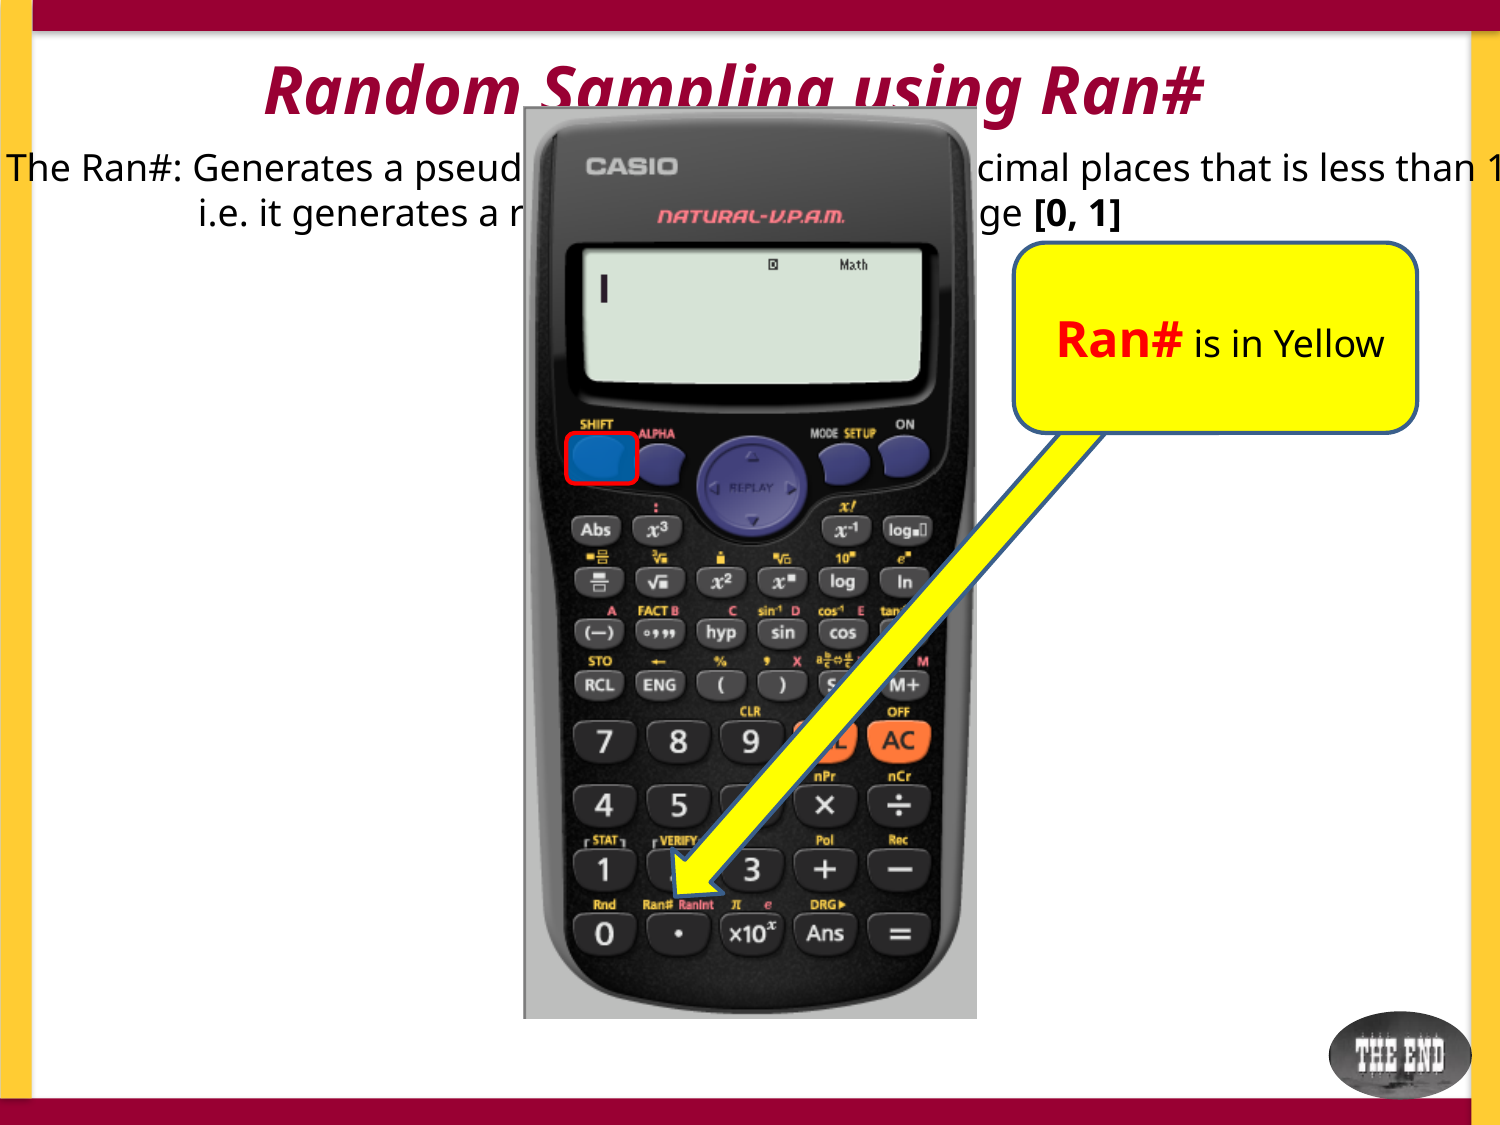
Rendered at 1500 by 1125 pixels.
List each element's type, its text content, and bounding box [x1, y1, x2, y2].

picture [1328, 1011, 1472, 1100]
text_box The Ran#: Generates a pseudo random number to 3 decimal places that is less than 1. i.e. it generates a random number in the range [0, 1] [0, 136, 518, 242]
picture [523, 105, 977, 1019]
text_box The Ran#: Generates a pseudo random number to 3 decimal places that is less than 1. i.e. it generates a random number in the range [0, 1] [980, 136, 1500, 242]
text_box Ran# is in Yellow [1011, 240, 1420, 436]
text_box [980, 436, 1106, 579]
text_box Random Sampling using Ran# [51, 40, 1418, 136]
